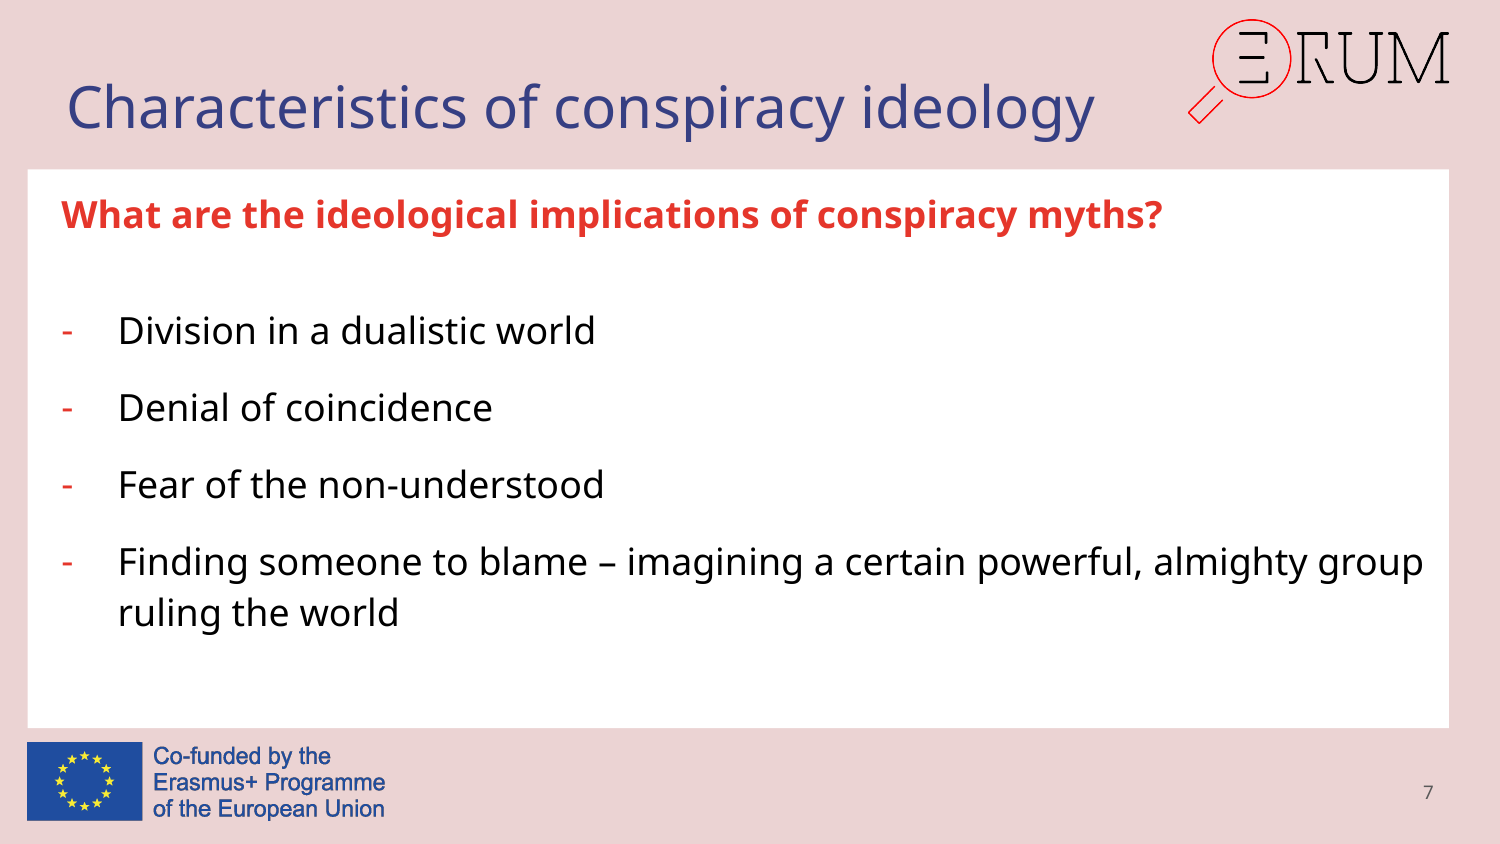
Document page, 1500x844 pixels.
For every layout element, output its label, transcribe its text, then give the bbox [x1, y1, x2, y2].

picture [1136, 0, 1500, 137]
picture [27, 742, 385, 821]
slide_number 7 [1358, 761, 1449, 826]
list What are the ideological implications of conspiracy myths? Division in a dualistic world Denial of coincidence Fear of the non-understood Finding someone to blame – imagining a certain powerful, almighty group ruling the world [27, 169, 1449, 729]
title Characteristics of conspiracy ideology [51, 55, 1168, 150]
